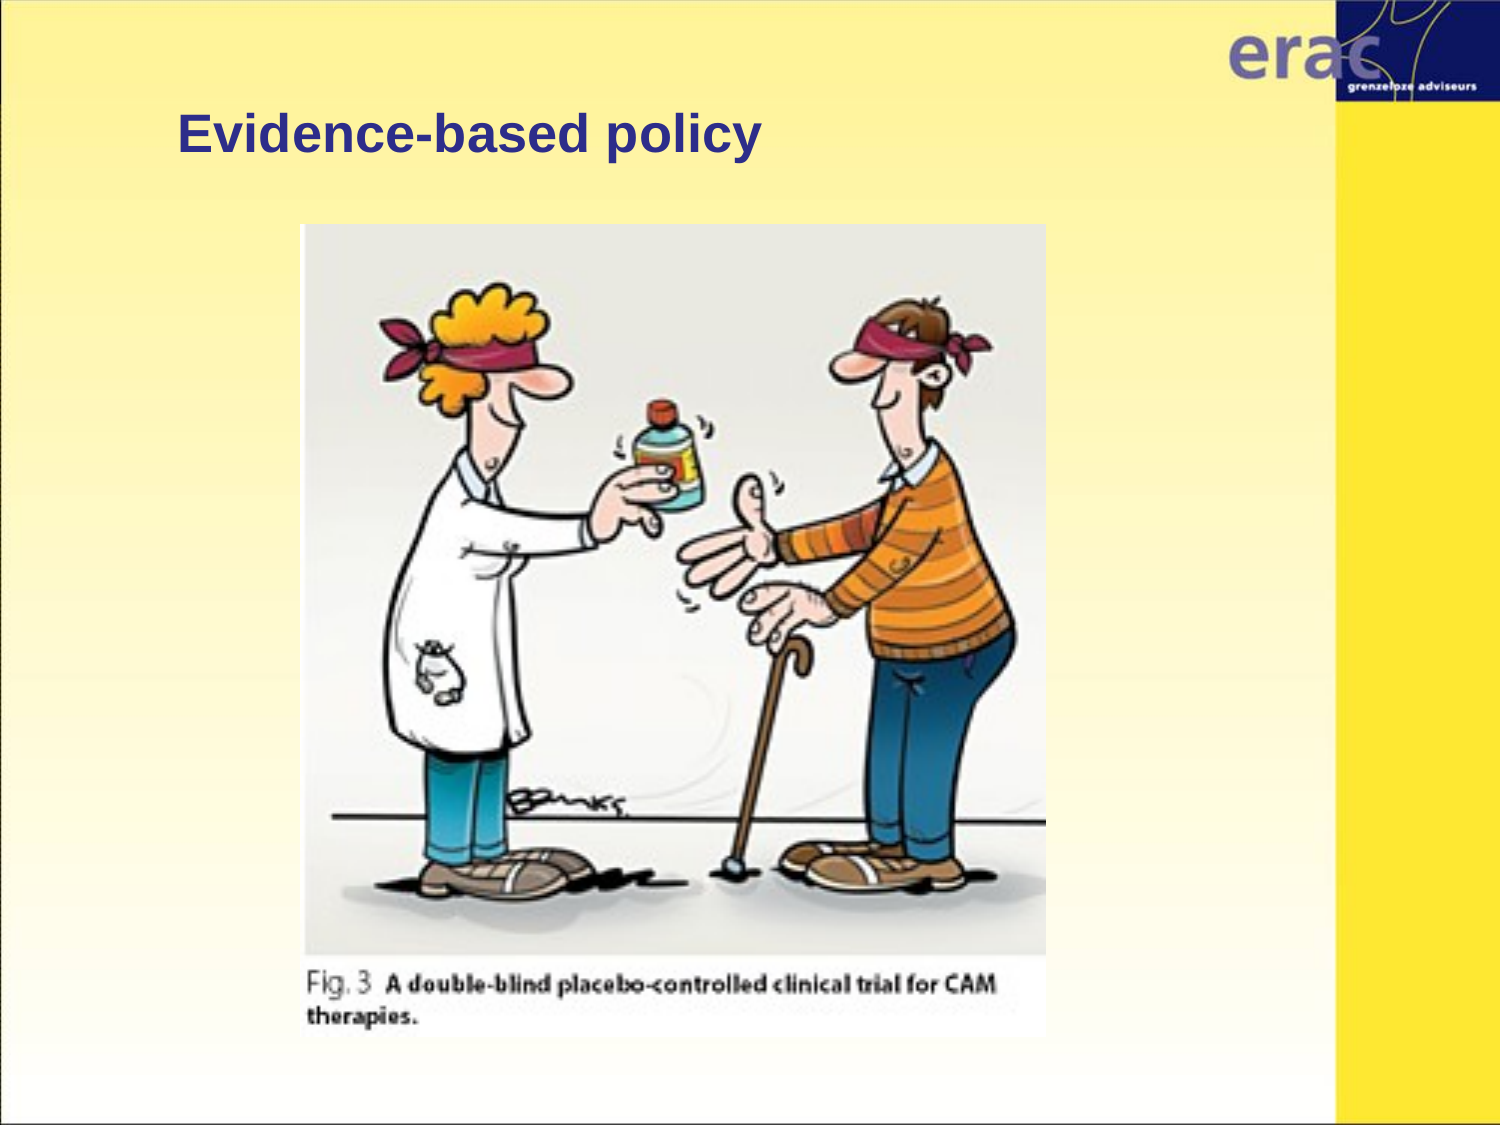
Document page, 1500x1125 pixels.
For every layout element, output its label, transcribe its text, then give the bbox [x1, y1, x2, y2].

title Evidence-based policy [162, 37, 1344, 225]
picture [0, 0, 1500, 1125]
